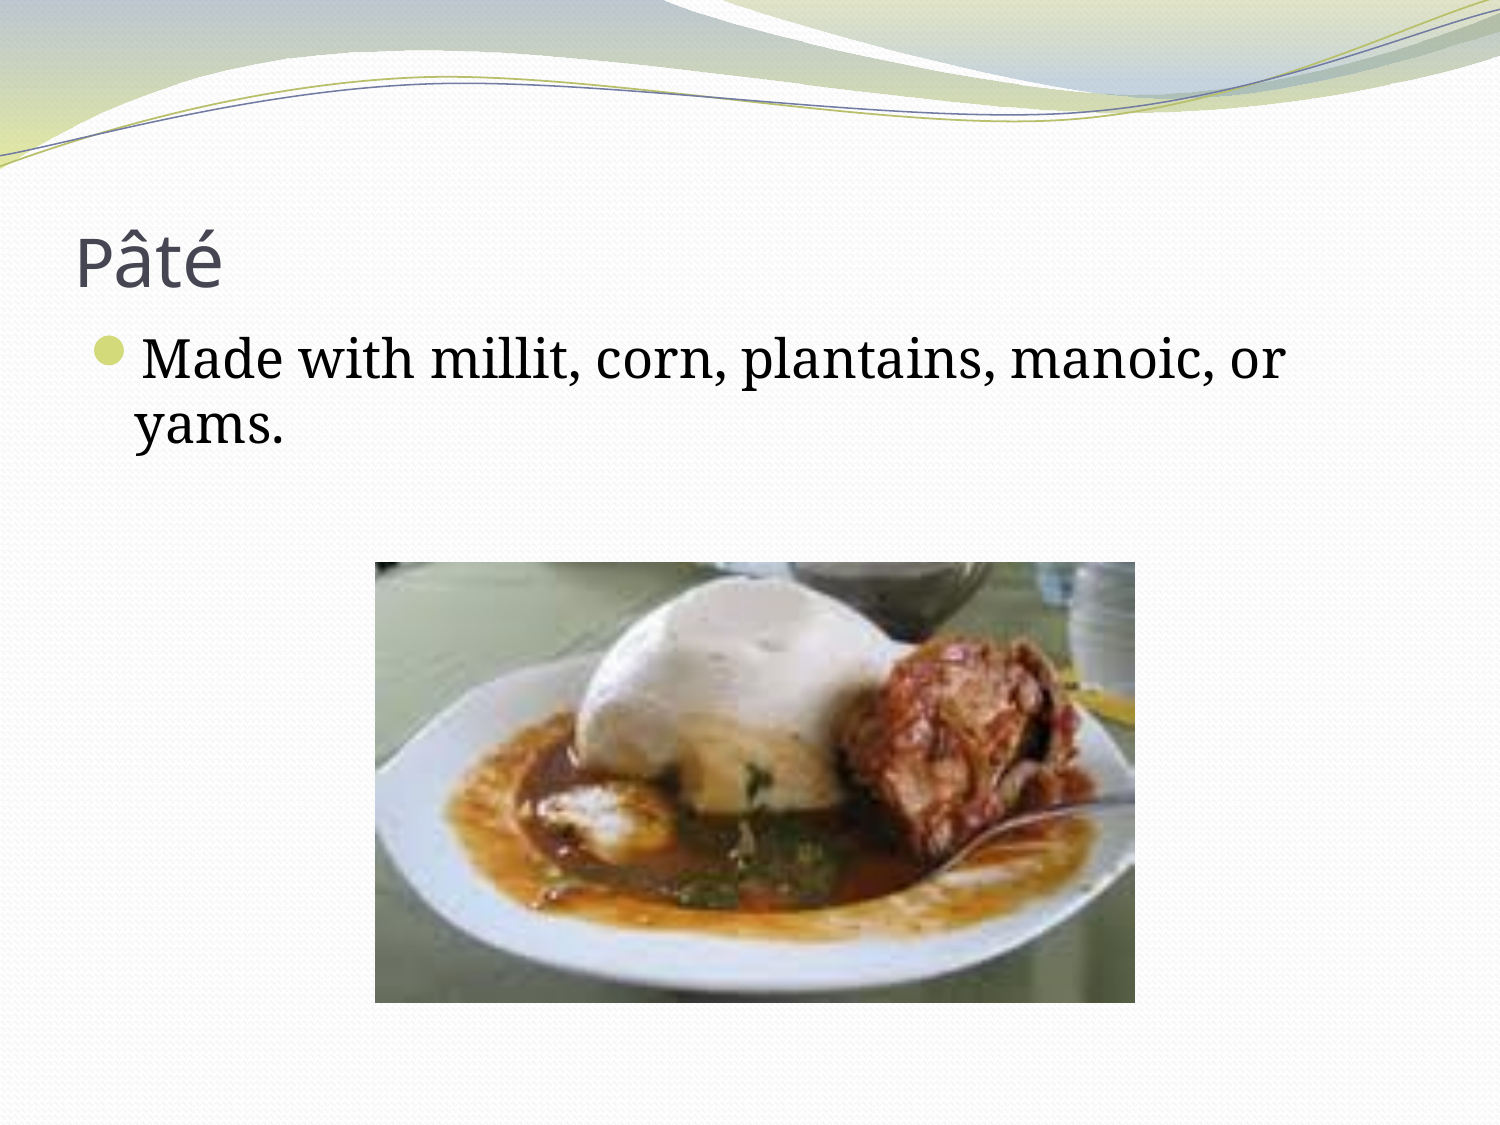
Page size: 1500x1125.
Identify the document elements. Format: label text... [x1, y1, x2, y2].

title Pâté [75, 115, 1425, 303]
list Made with millit, corn, plantains, manoic, or yams. [75, 317, 1425, 1038]
picture [374, 562, 1135, 1004]
